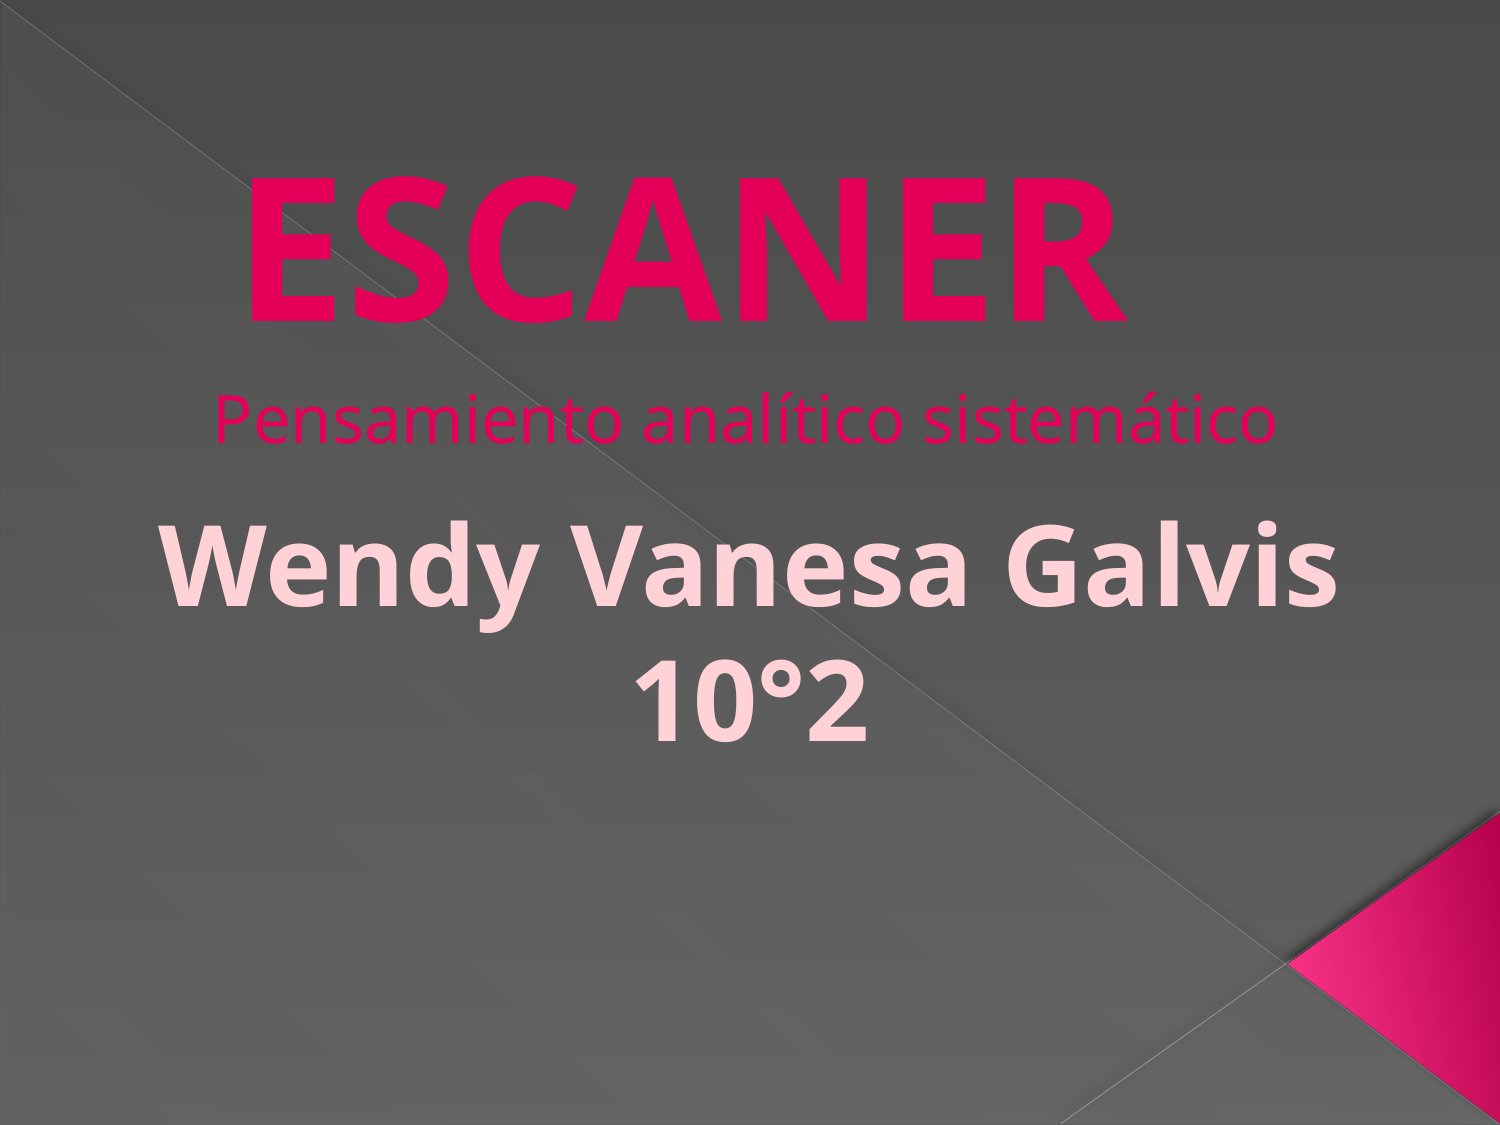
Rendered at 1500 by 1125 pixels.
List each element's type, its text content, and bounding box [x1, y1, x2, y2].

title ESCANER [88, 127, 1412, 369]
subtitle Pensamiento analítico sistemático [88, 369, 1412, 657]
text_box Wendy Vanesa Galvis 10°2 [143, 486, 1357, 907]
